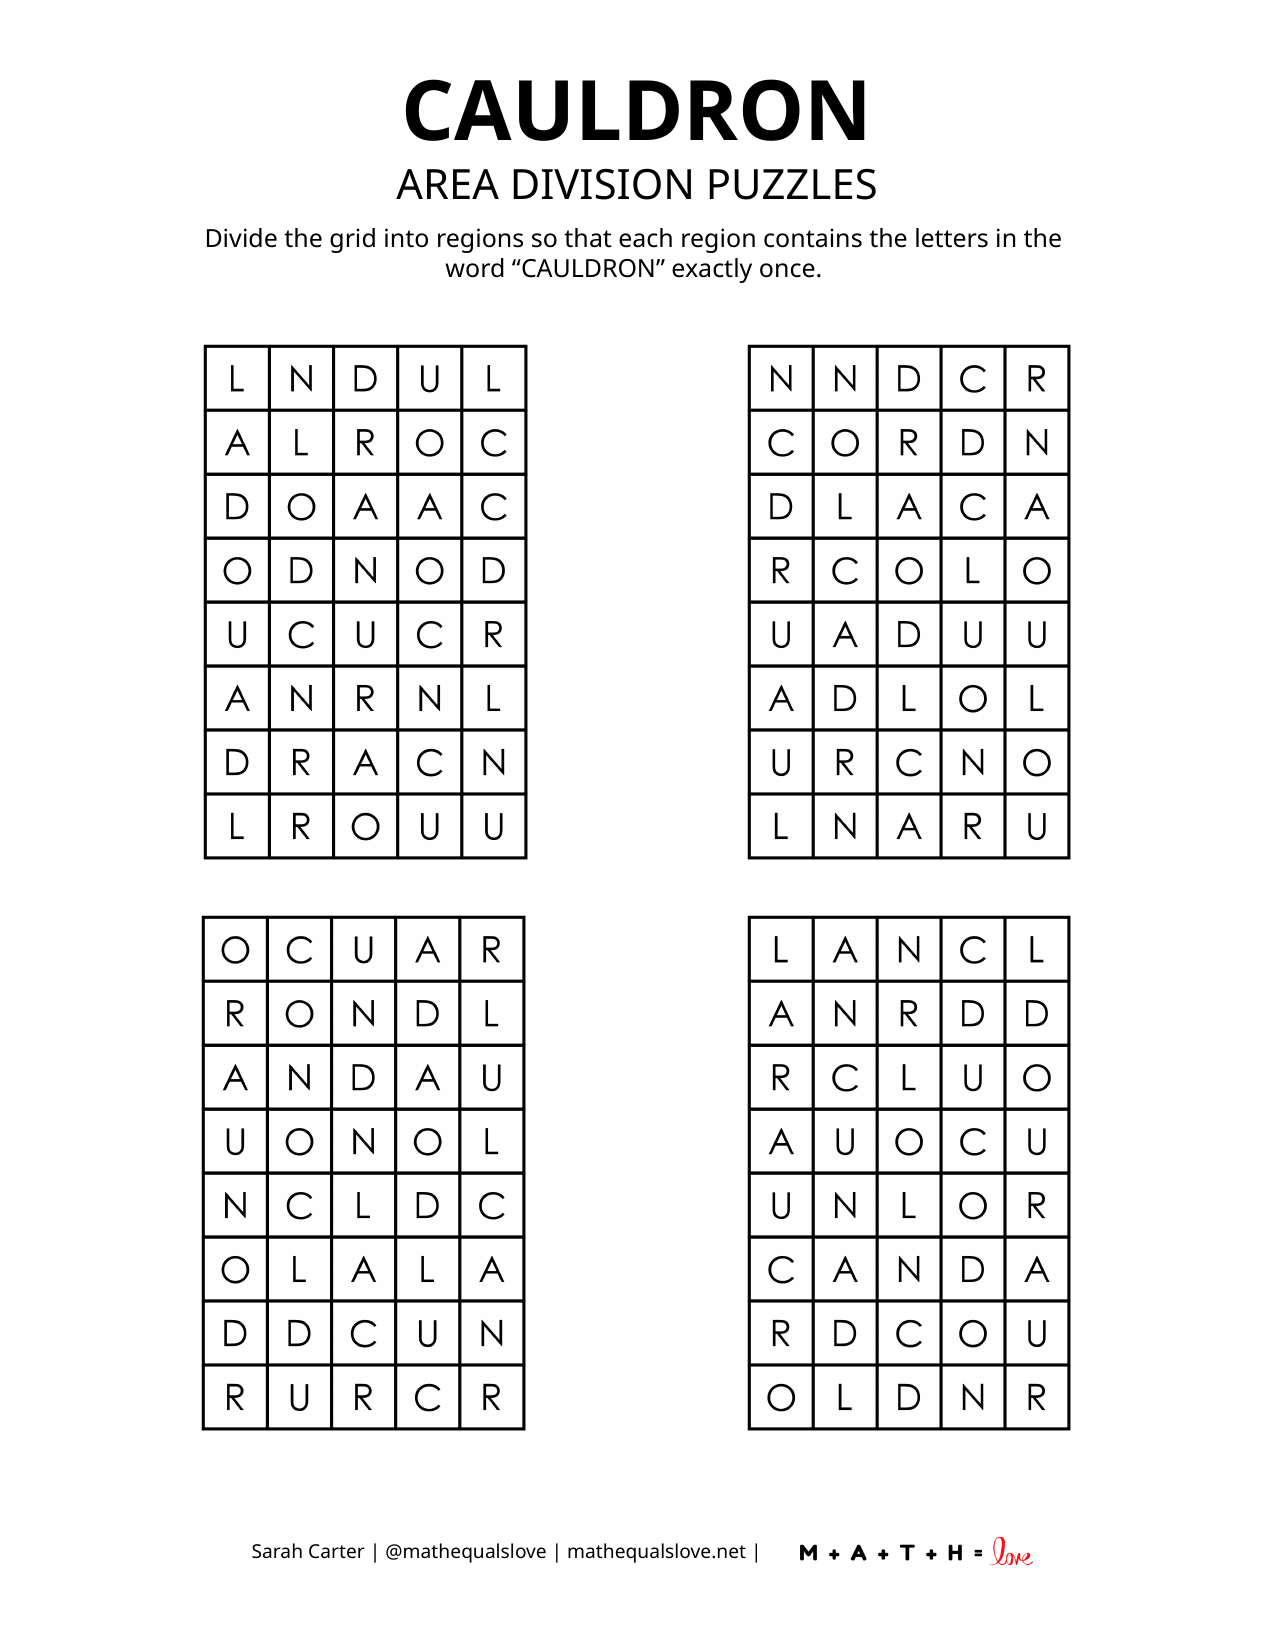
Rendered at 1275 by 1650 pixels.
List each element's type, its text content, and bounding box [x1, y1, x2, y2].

text_box Sarah Carter | @mathequalslove | mathequalslove.net | [236, 1532, 1071, 1570]
picture [745, 913, 1073, 1433]
picture [200, 913, 528, 1433]
picture [790, 1534, 1039, 1569]
picture [745, 342, 1073, 862]
picture [201, 342, 529, 862]
text_box CAULDRON AREA DIVISION PUZZLES [77, 50, 1198, 214]
text_box Divide the grid into regions so that each region contains the letters in the word “CAULDRON” exactly once. [0, 214, 1275, 290]
